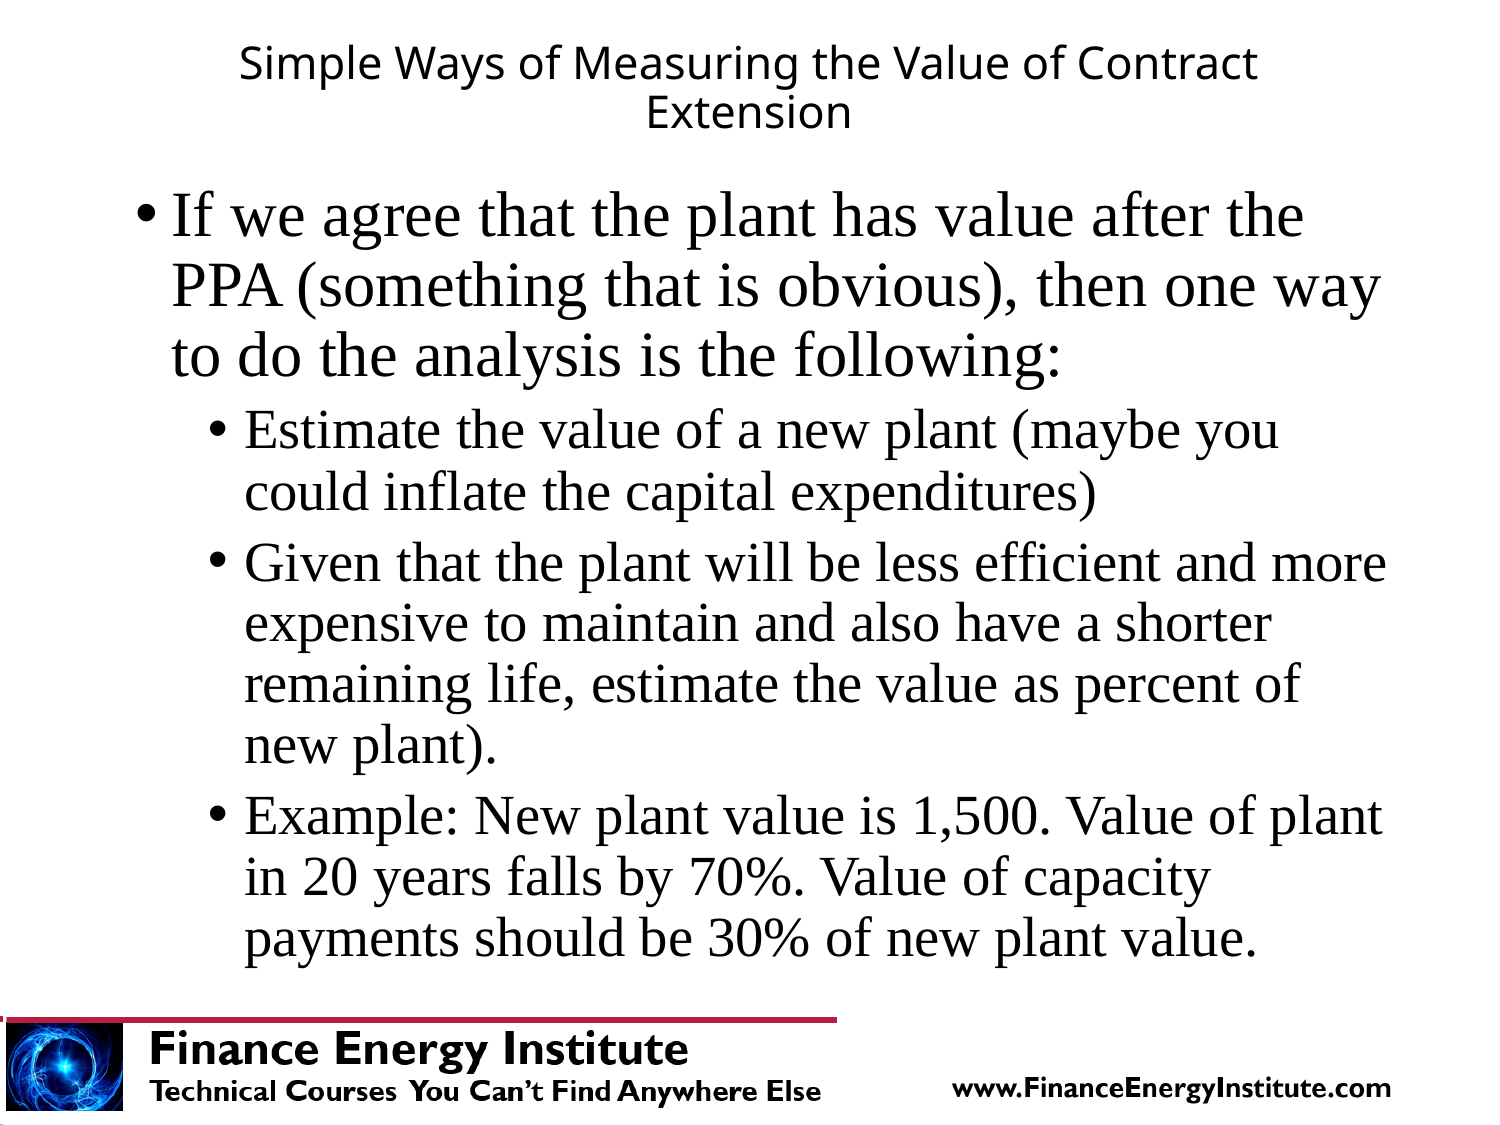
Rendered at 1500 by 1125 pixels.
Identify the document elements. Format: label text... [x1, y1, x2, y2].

title Simple Ways of Measuring the Value of Contract Extension [120, 32, 1378, 146]
picture [0, 1006, 837, 1125]
picture [947, 1071, 1400, 1108]
list If we agree that the plant has value after the PPA (something that is obvious), then one way to do the analysis is the following: Estimate the value of a new plant (maybe you could inflate the capital expenditures) Given that the plant will be less efficient and more expensive to maintain and also have a shorter remaining life, estimate the value as percent of new plant). Example: New plant value is 1,500. Value of plant in 20 years falls by 70%. Value of capacity payments should be 30% of new plant value. [120, 173, 1417, 980]
